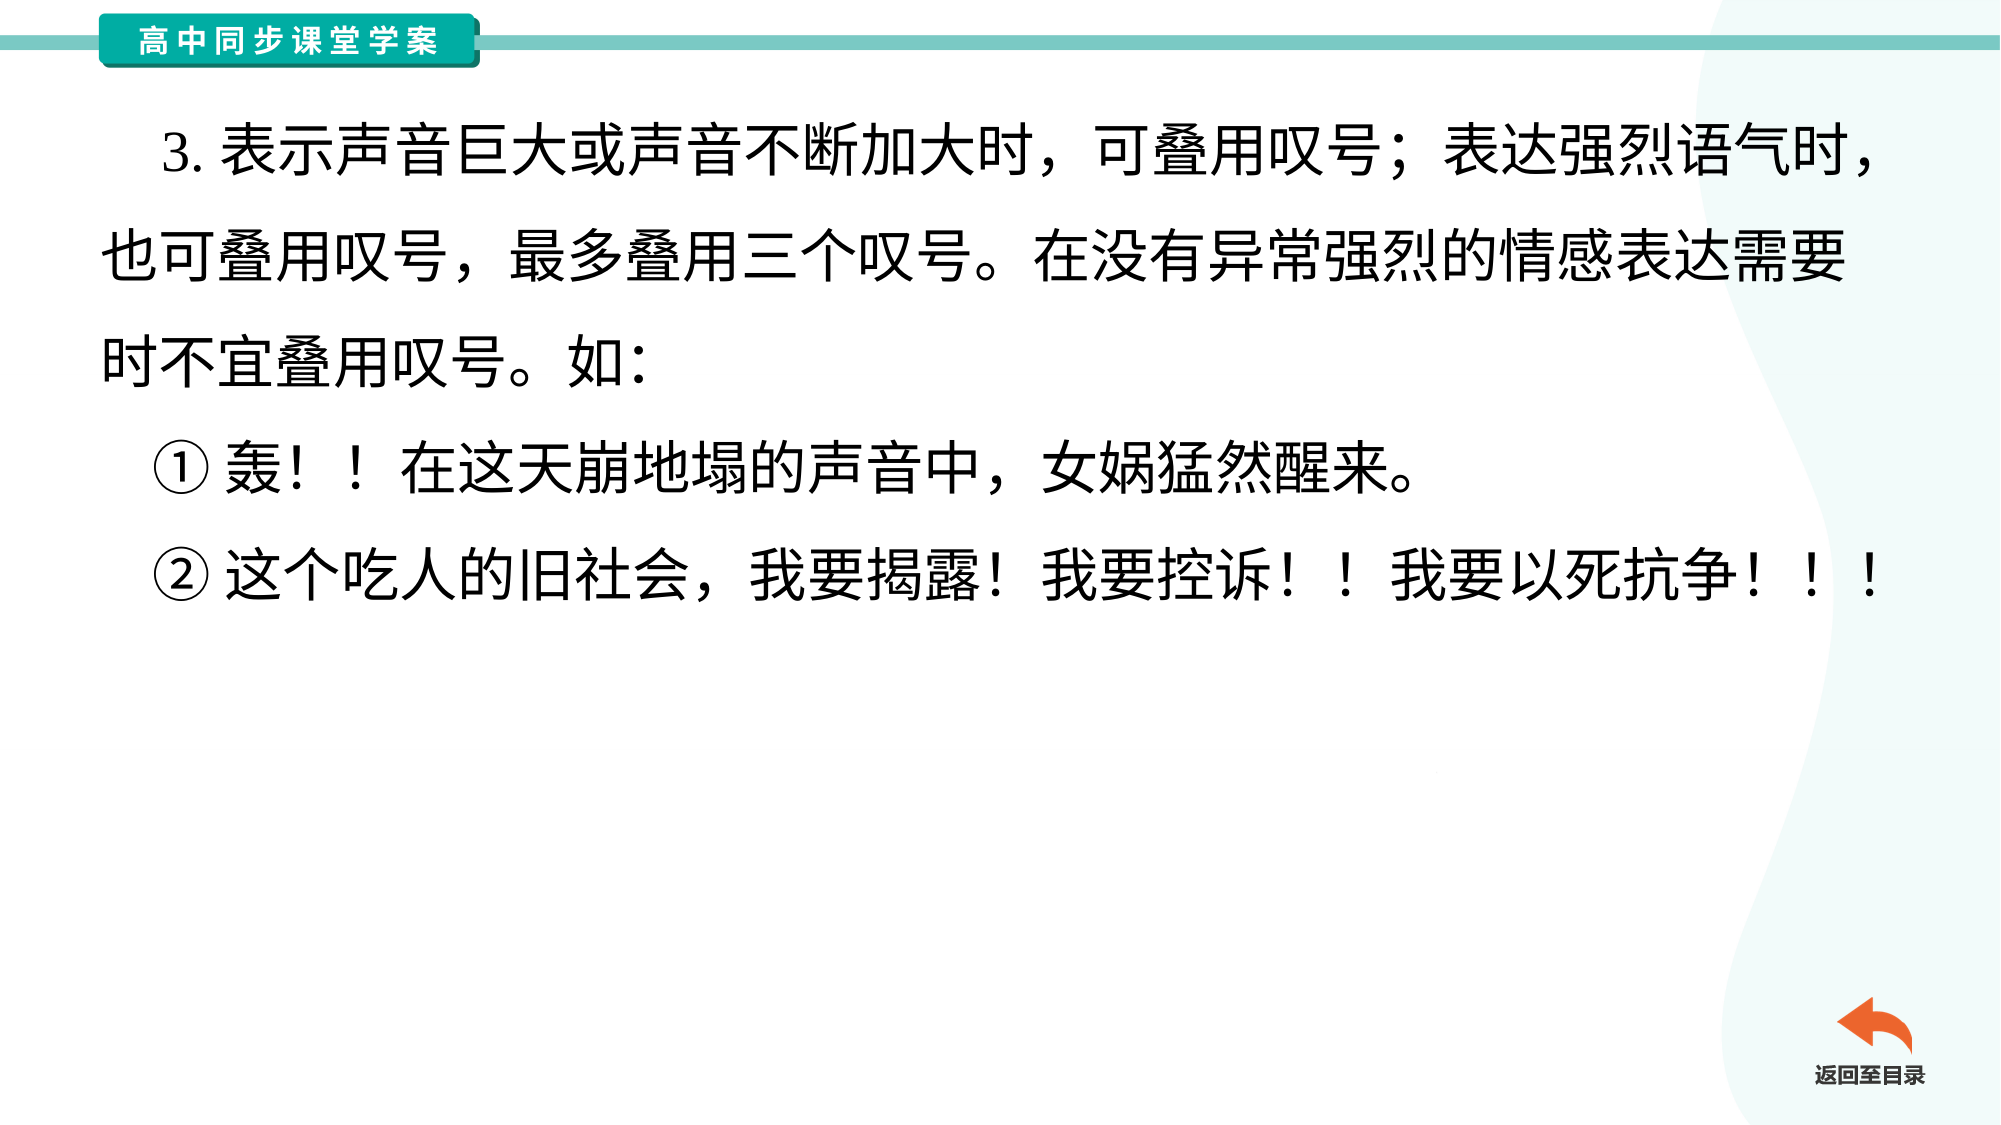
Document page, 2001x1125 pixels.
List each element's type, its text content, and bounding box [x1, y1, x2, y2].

text_box 3.表示声音巨大或声音不断加大时，可叠用叹号；表达强烈语气时， 也可叠用叹号，最多叠用三个叹号。在没有异常强烈的情感表达需要 时不宜叠用叹号。如： ①轰！！在这天崩地塌的声音中，女娲猛然醒来。 ②这个吃人的旧社会，我要揭露！我要控诉！！我要以死抗争！！！ [100, 76, 1899, 608]
picture [0, 0, 2000, 1125]
